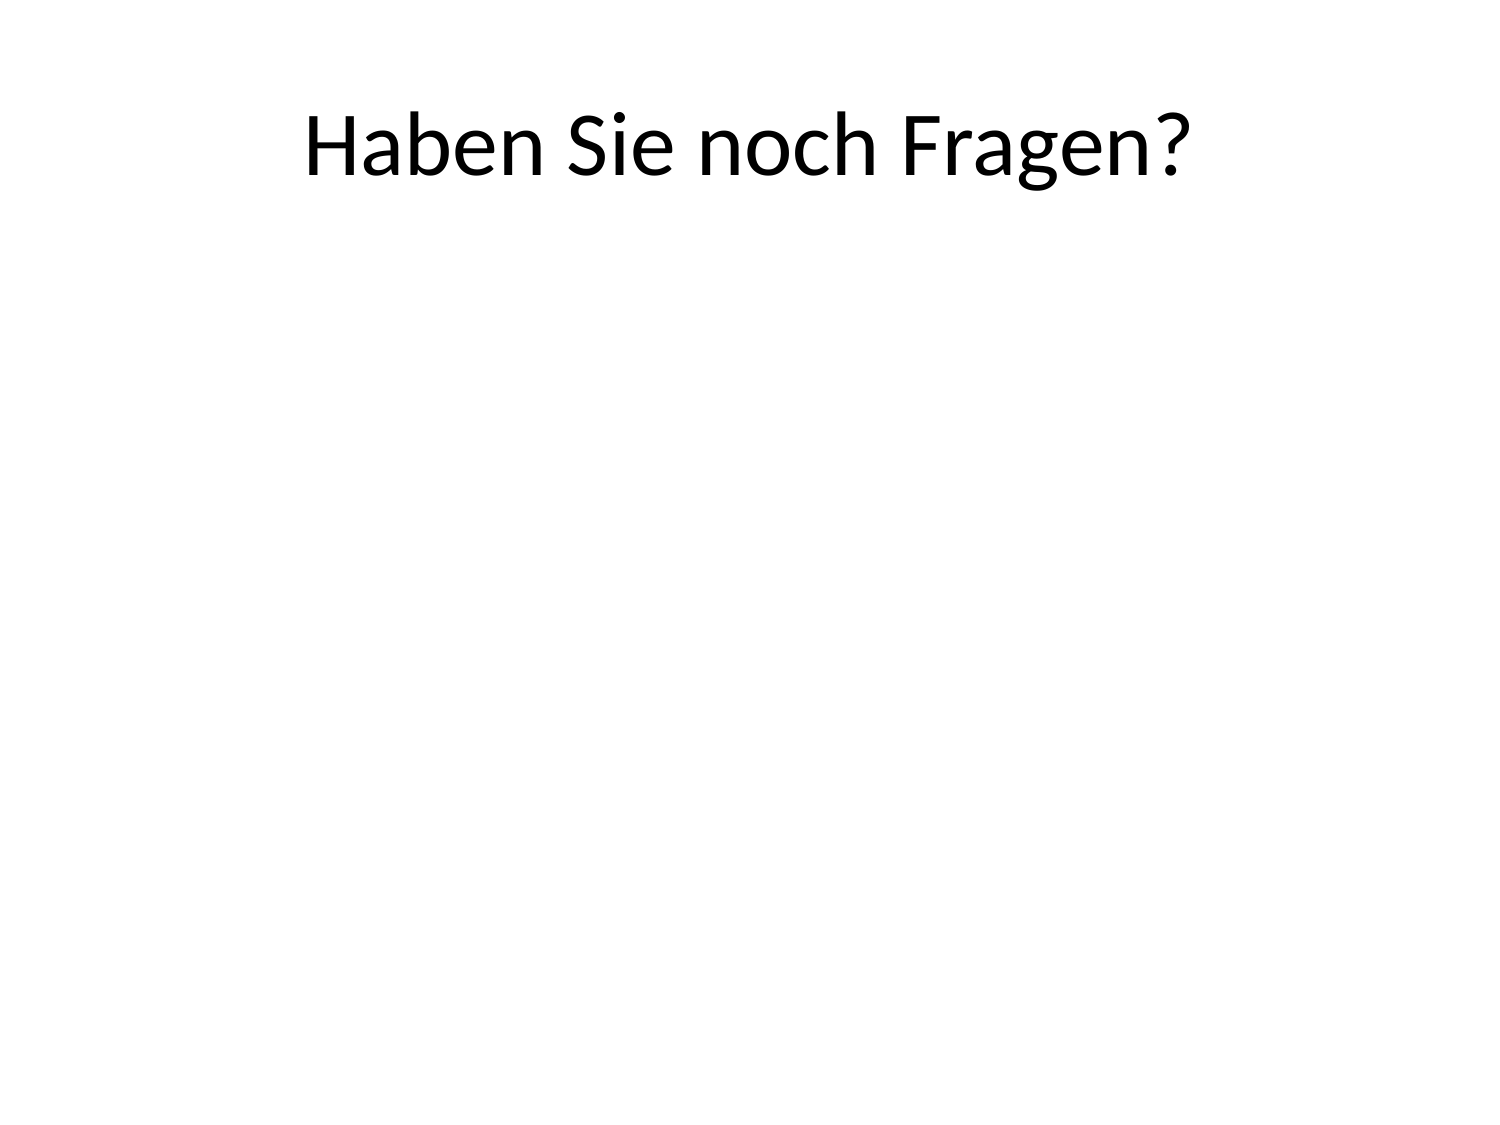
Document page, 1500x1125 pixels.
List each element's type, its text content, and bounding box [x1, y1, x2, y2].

title Haben Sie noch Fragen? [75, 45, 1425, 233]
